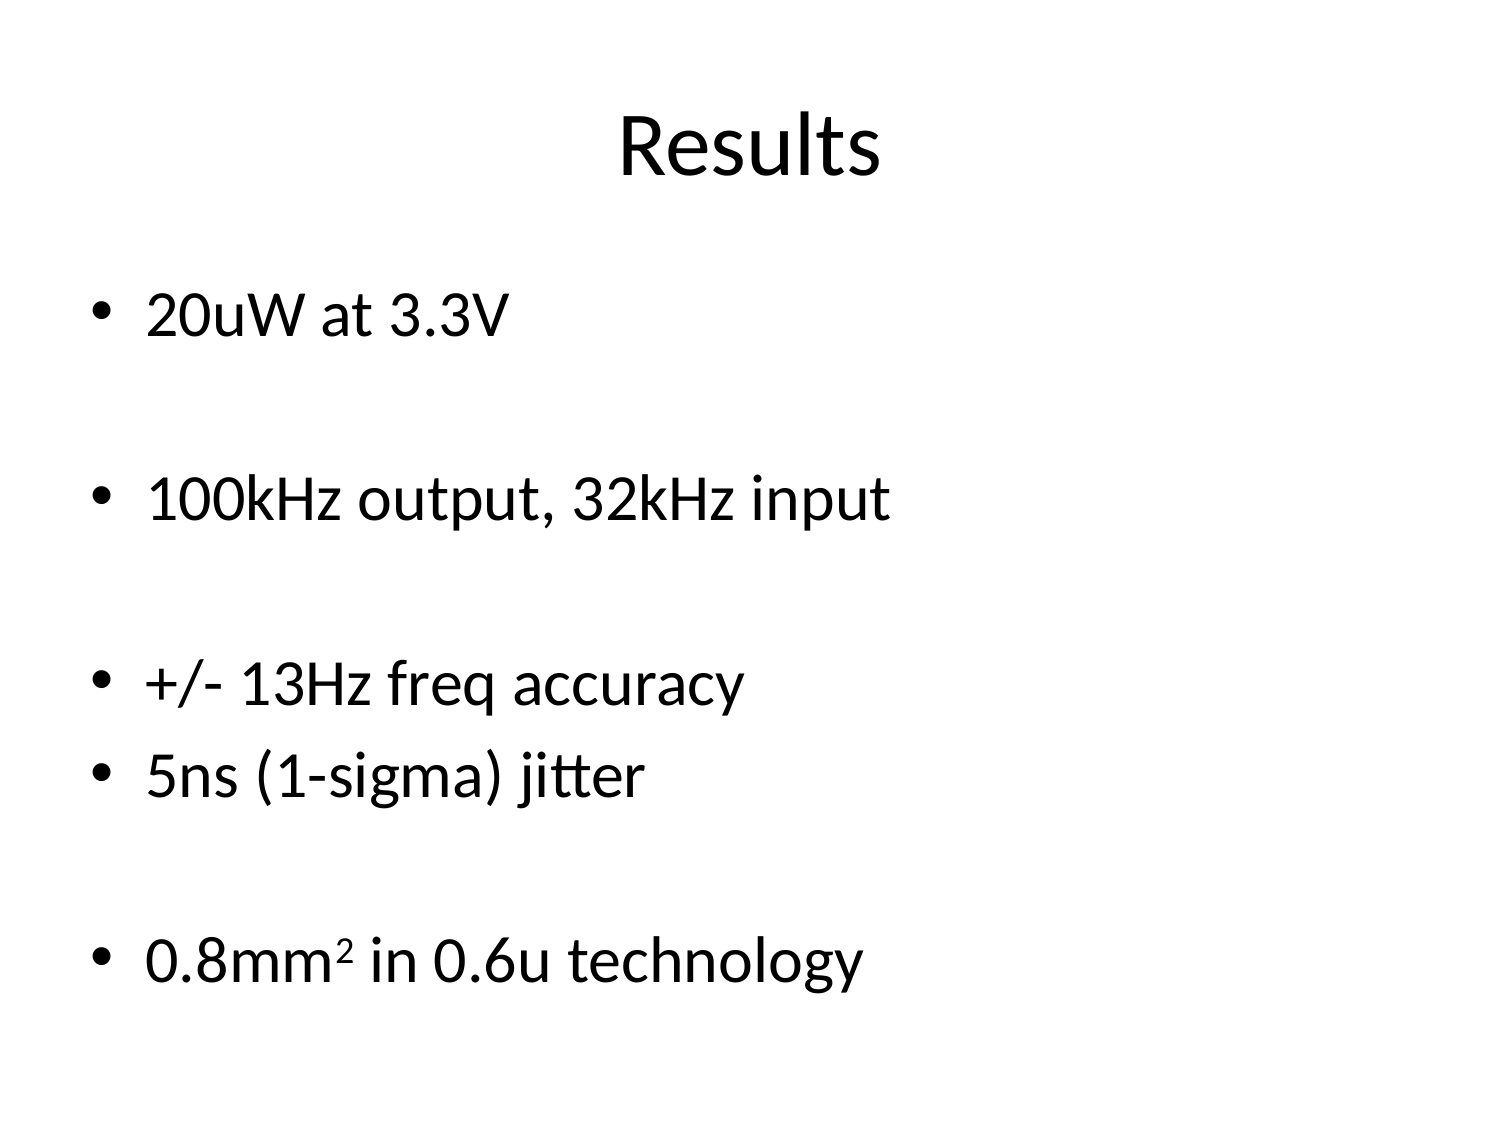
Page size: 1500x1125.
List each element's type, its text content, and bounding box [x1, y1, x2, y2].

title Results [75, 45, 1425, 233]
list 20uW at 3.3V 100kHz output, 32kHz input +/- 13Hz freq accuracy 5ns (1-sigma) jitter 0.8mm2 in 0.6u technology [75, 262, 1425, 1005]
